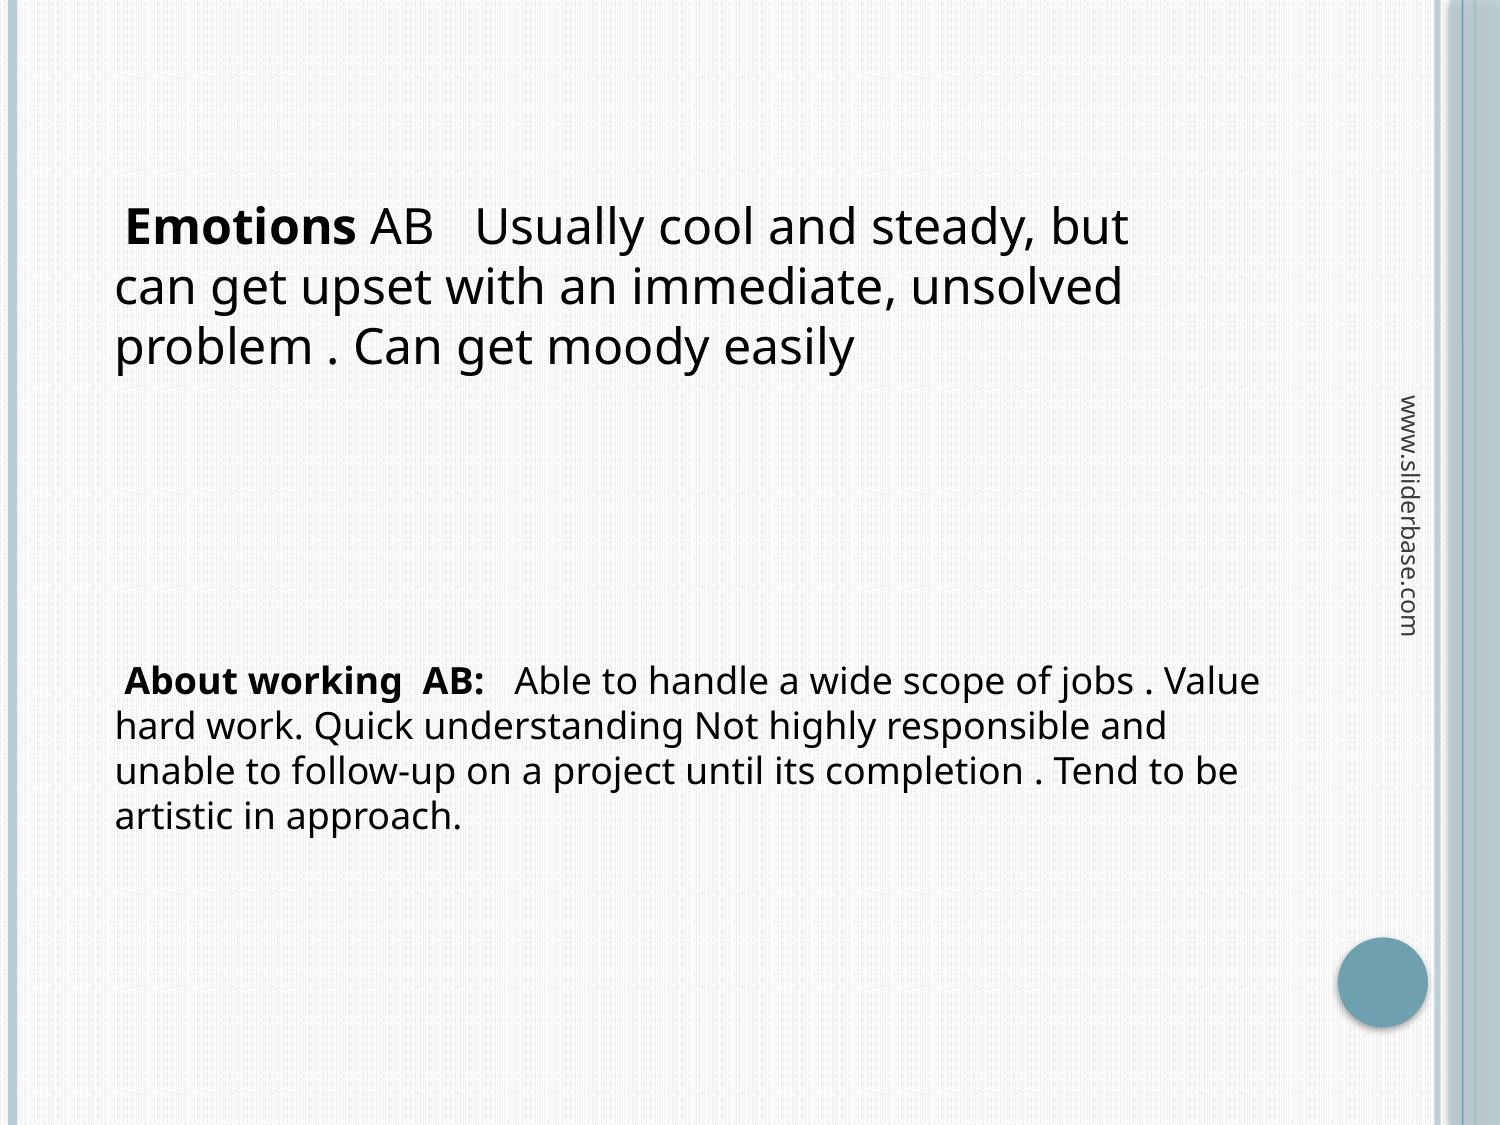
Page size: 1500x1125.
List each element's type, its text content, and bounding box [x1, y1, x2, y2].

footer www.sliderbase.com [1379, 380, 1440, 906]
text_box About working AB: Able to handle a wide scope of jobs . Value hard work. Quick understanding Not highly responsible and unable to follow-up on a project until its completion . Tend to be artistic in approach. [99, 649, 1313, 845]
text_box Emotions AB Usually cool and steady, but can get upset with an immediate, unsolved problem . Can get moody easily [99, 187, 1213, 383]
